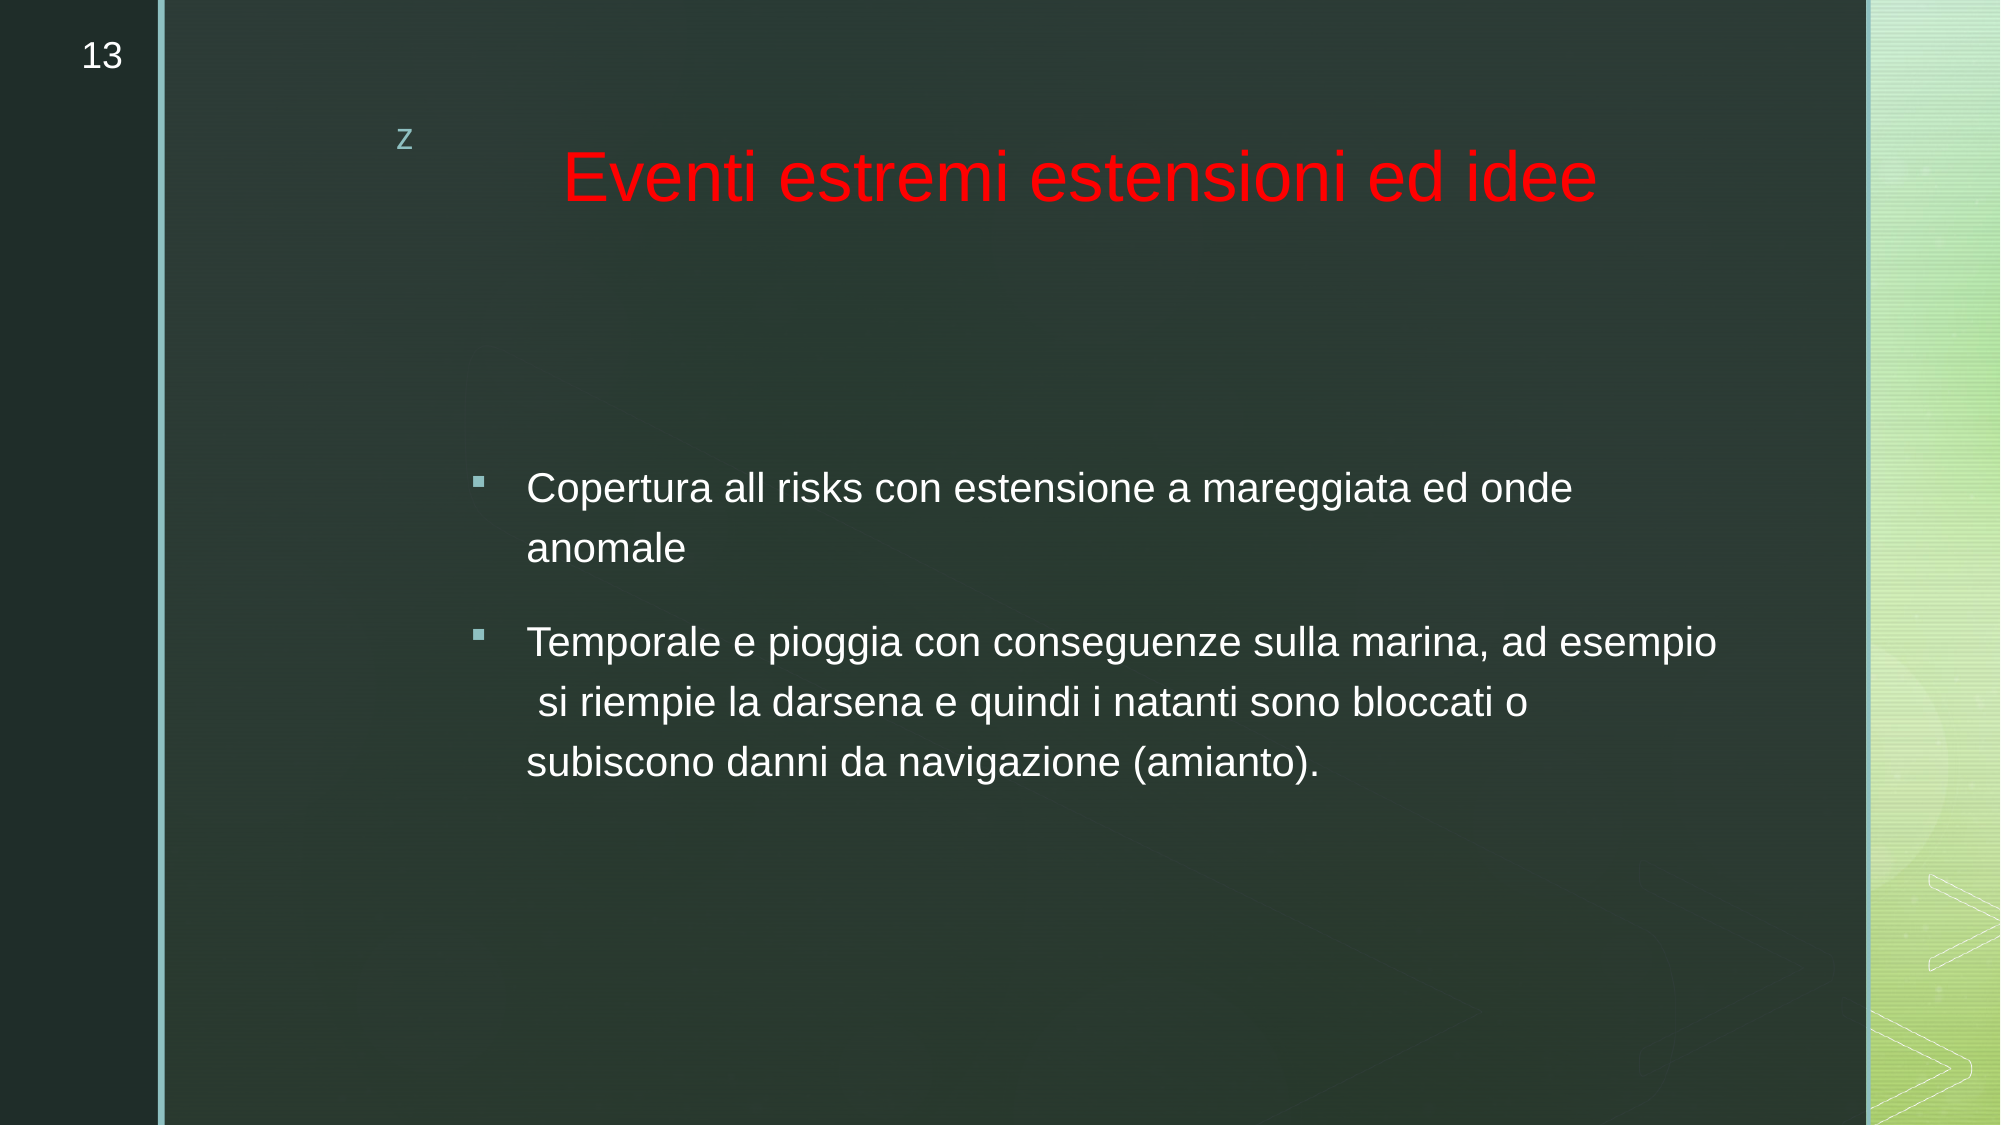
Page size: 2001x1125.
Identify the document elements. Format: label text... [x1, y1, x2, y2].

list Copertura all risks con estensione a mareggiata ed onde anomale Temporale e pioggia con conseguenze sulla marina, ad esempio si riempie la darsena e quindi i natanti sono bloccati o subiscono danni da navigazione (amianto). [454, 336, 1734, 993]
slide_number 13 [25, 26, 131, 80]
title Eventi estremi estensioni ed idee [428, 132, 1734, 310]
picture [1871, 0, 2001, 1125]
